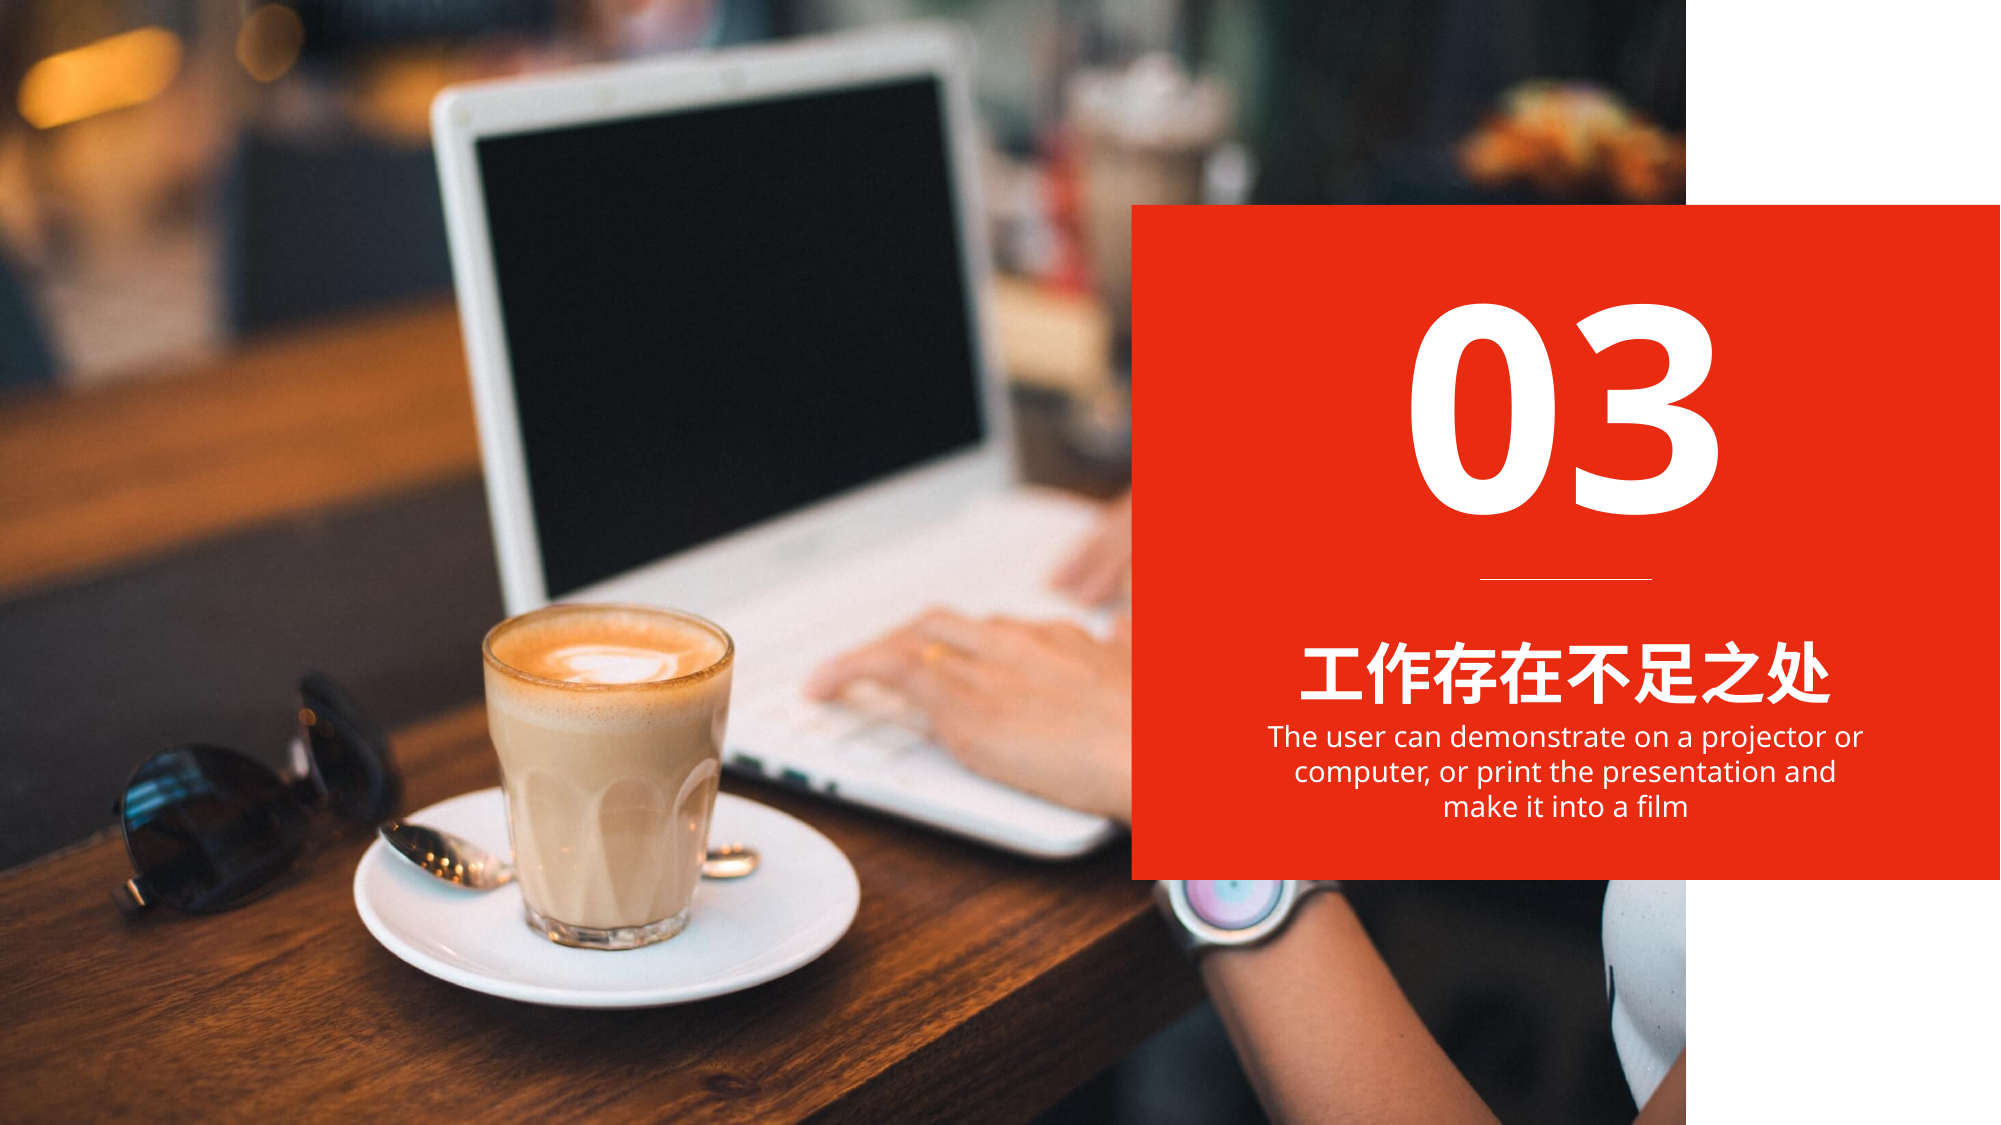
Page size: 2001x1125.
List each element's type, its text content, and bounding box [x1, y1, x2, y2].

text_box 工作存在不足之处 [1686, 624, 1848, 711]
text_box [1686, 204, 2000, 881]
text_box The user can demonstrate on a projector or computer, or print the presentation and make it into a film [1686, 711, 1891, 831]
picture [0, 0, 1686, 1125]
text_box 03 [1686, 217, 1819, 577]
